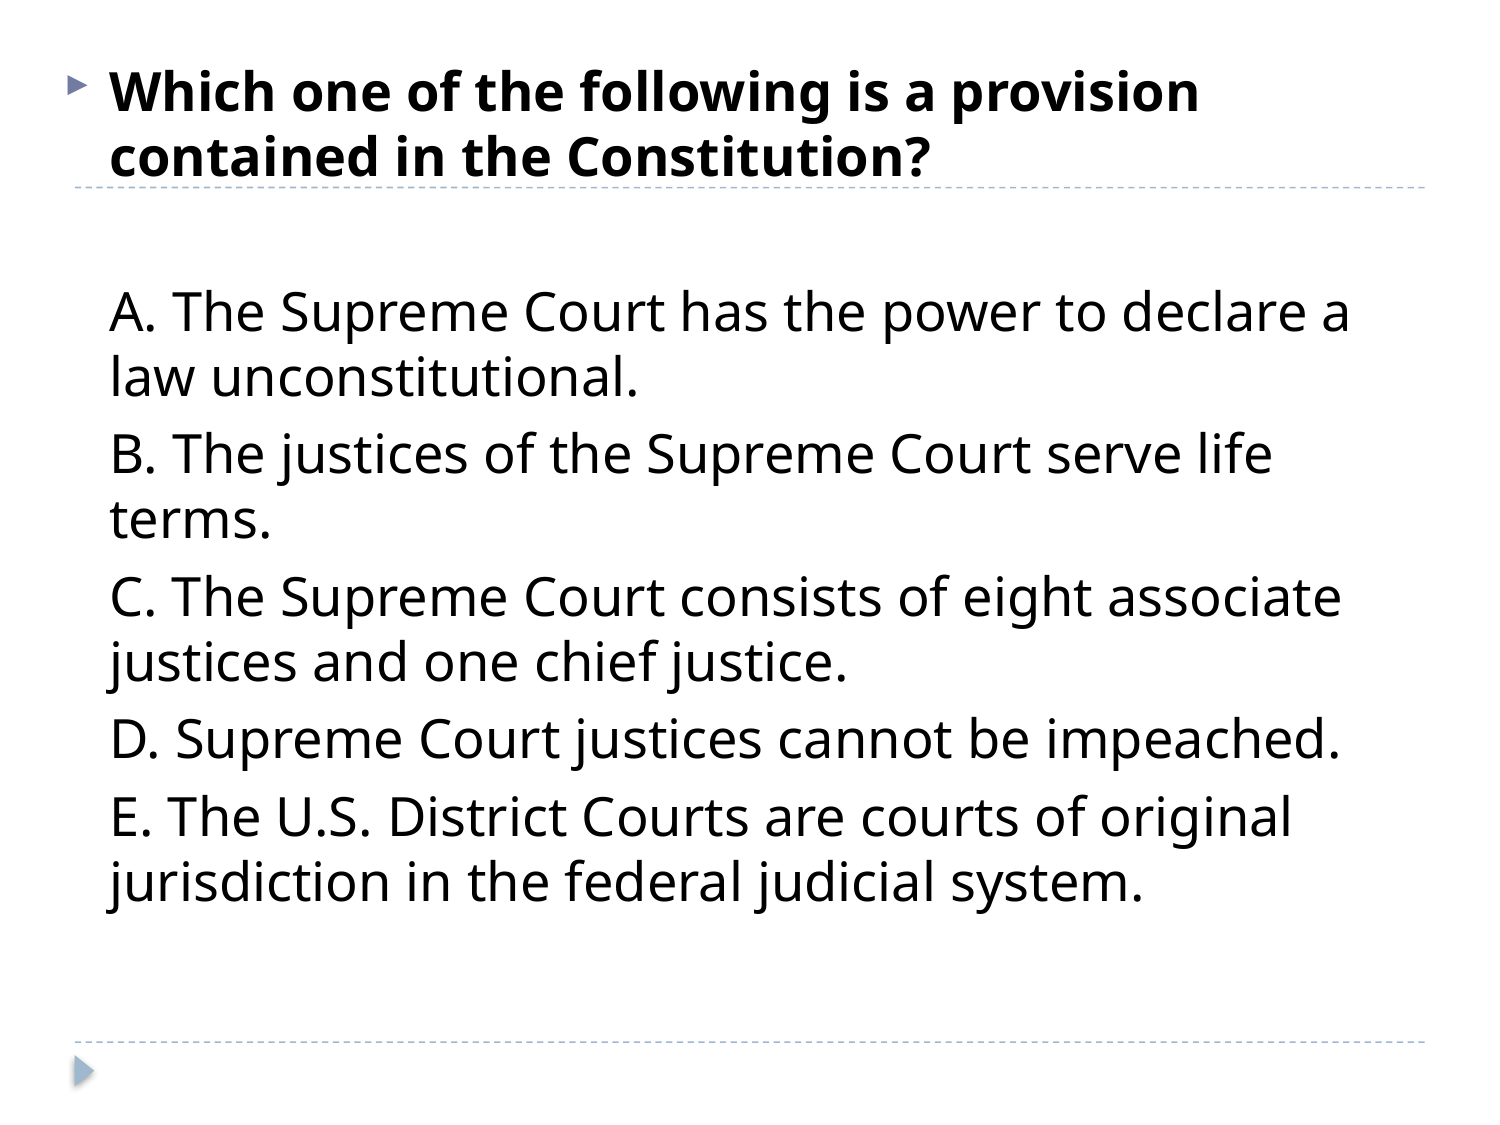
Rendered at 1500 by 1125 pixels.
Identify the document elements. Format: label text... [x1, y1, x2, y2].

list Which one of the following is a provision contained in the Constitution? A. The Supreme Court has the power to declare a law unconstitutional. B. The justices of the Supreme Court serve life terms. C. The Supreme Court consists of eight associate justices and one chief justice. D. Supreme Court justices cannot be impeached. E. The U.S. District Courts are courts of original jurisdiction in the federal judicial system. [49, 50, 1445, 1038]
